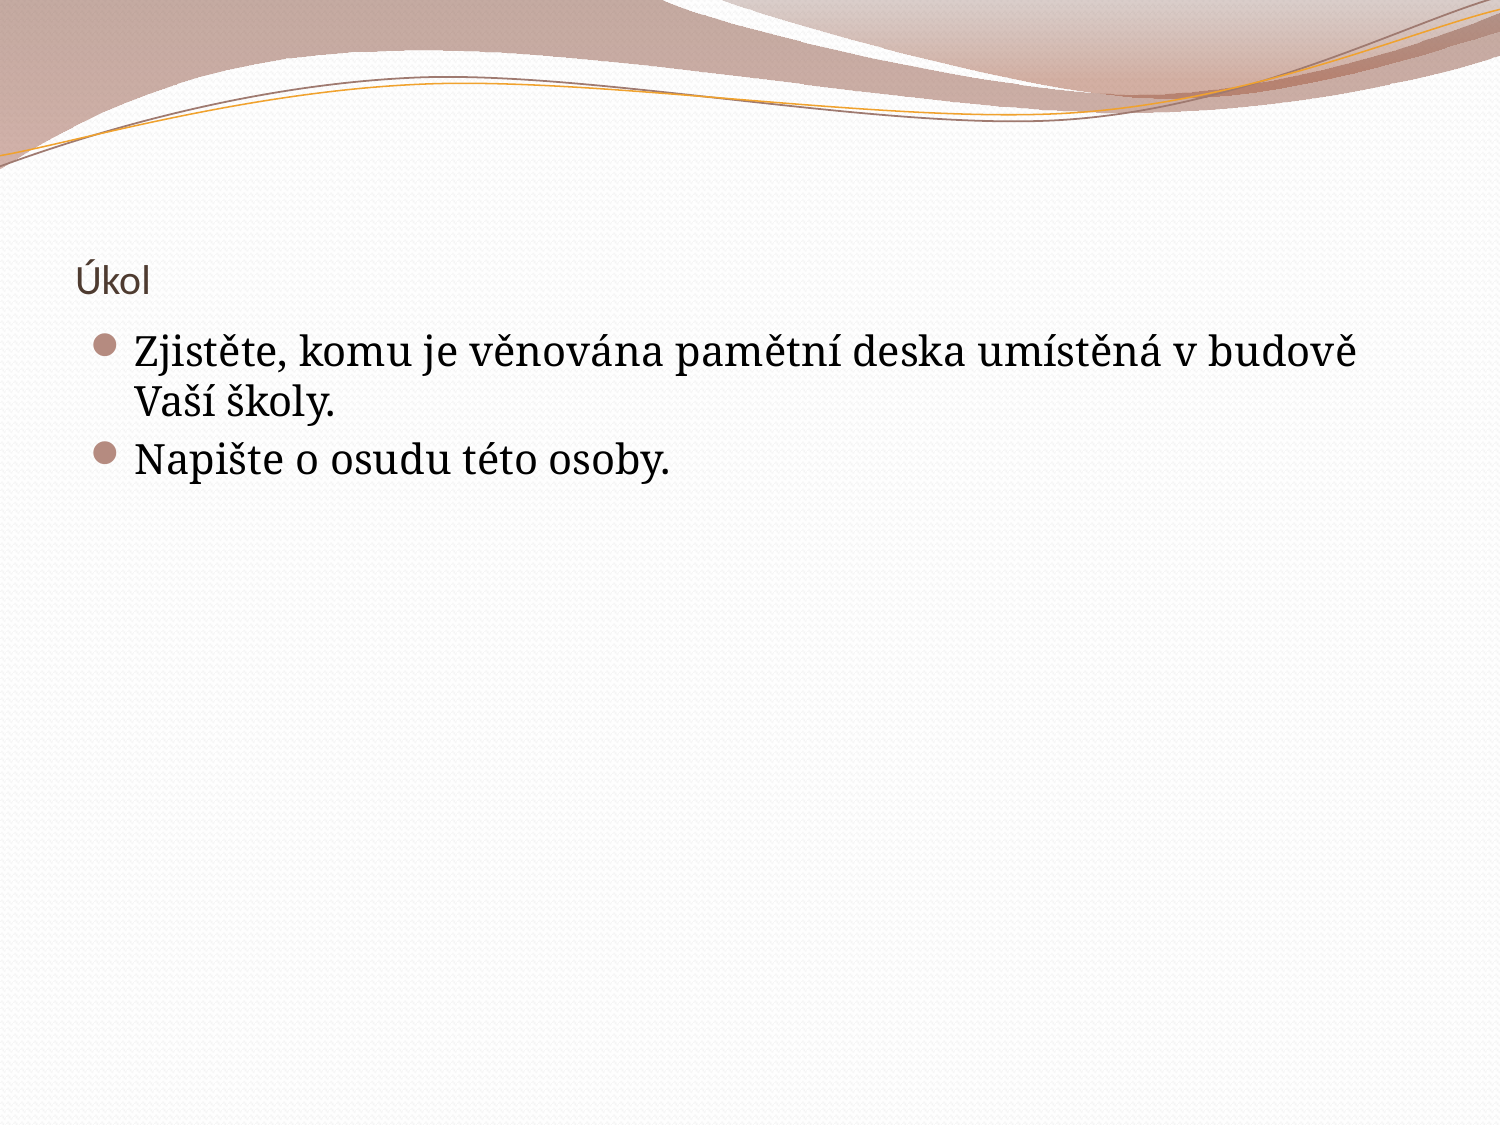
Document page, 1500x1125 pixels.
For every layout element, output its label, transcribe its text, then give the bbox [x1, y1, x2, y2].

title Úkol [74, 115, 1426, 304]
list Zjistěte, komu je věnována pamětní deska umístěná v budově Vaší školy. Napište o osudu této osoby. [74, 317, 1426, 1038]
